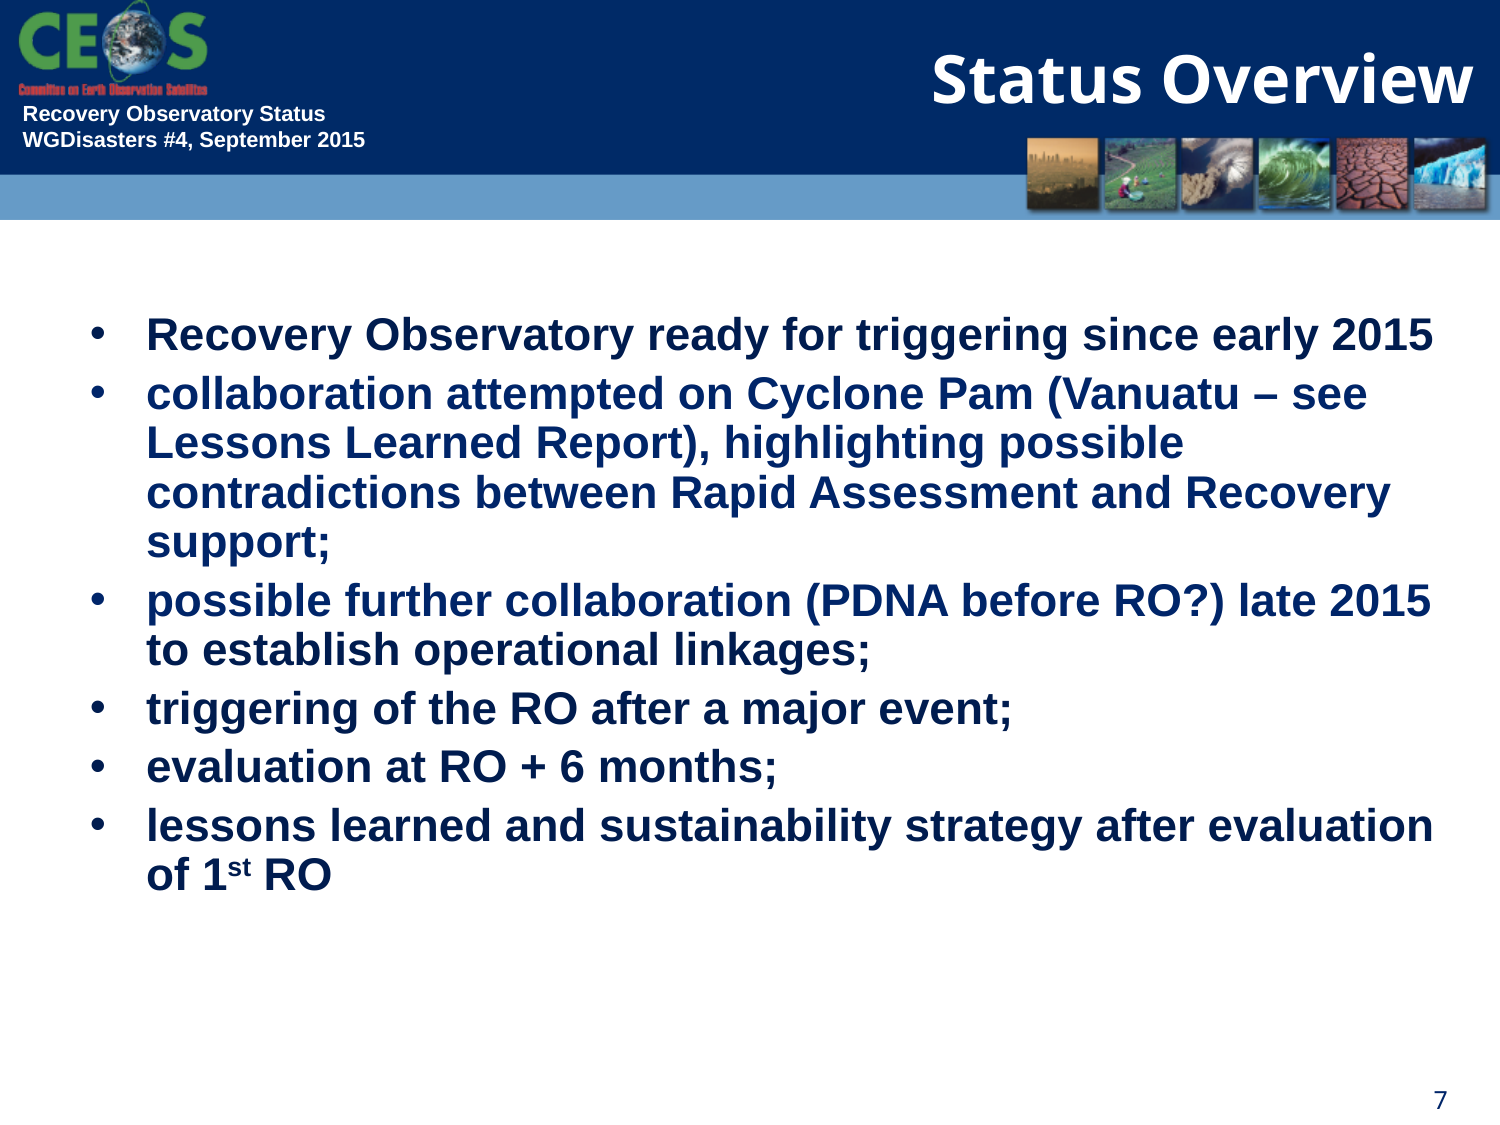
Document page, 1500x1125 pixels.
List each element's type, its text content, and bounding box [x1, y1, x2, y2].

slide_number 7 [1194, 1077, 1463, 1112]
text_box Recovery Observatory ready for triggering since early 2015 collaboration attempted on Cyclone Pam (Vanuatu – see Lessons Learned Report), highlighting possible contradictions between Rapid Assessment and Recovery support; possible further collaboration (PDNA before RO?) late 2015 to establish operational linkages; triggering of the RO after a major event; evaluation at RO + 6 months; lessons learned and sustainability strategy after evaluation of 1st RO [0, 303, 1500, 963]
text_box Status Overview [336, 16, 1491, 138]
picture [0, 0, 1500, 220]
